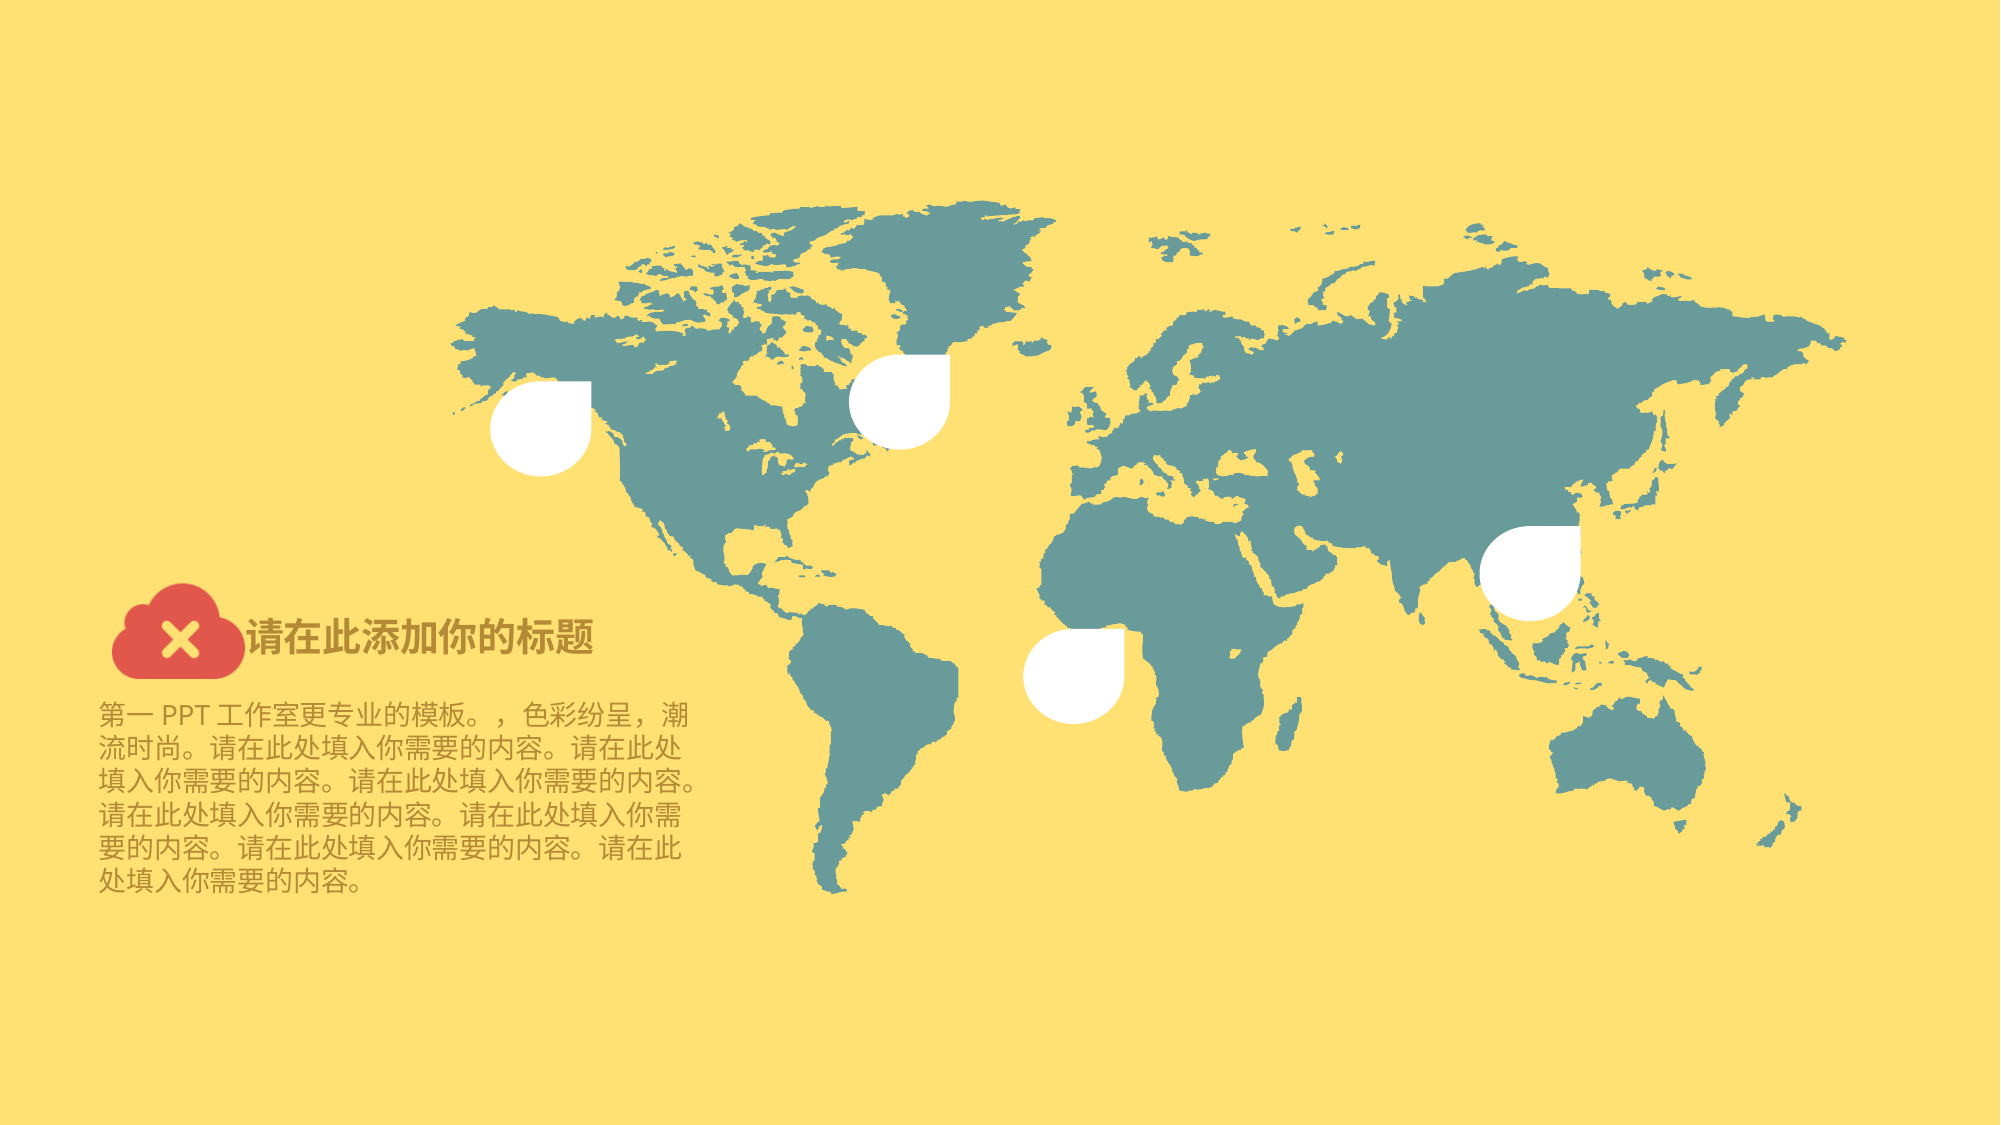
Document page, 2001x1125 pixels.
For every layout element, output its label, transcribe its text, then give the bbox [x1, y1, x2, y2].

text_box [1294, 317, 1301, 324]
text_box [1532, 621, 1571, 665]
text_box [1012, 337, 1052, 357]
text_box [774, 555, 813, 570]
text_box [848, 354, 951, 450]
text_box [697, 263, 725, 277]
text_box [1584, 593, 1599, 609]
text_box 请在此添加你的标题 [250, 605, 609, 667]
text_box [1678, 273, 1692, 280]
text_box [1660, 410, 1670, 452]
text_box [646, 263, 694, 281]
text_box [1575, 644, 1595, 650]
text_box [753, 286, 867, 366]
text_box [1275, 696, 1302, 751]
text_box [776, 360, 785, 365]
text_box [1582, 605, 1592, 613]
text_box [799, 345, 811, 352]
text_box [490, 381, 592, 477]
text_box [1665, 271, 1675, 279]
text_box [1179, 230, 1211, 241]
text_box [1350, 224, 1361, 230]
text_box [1642, 266, 1664, 282]
text_box [1519, 673, 1558, 684]
text_box [639, 289, 711, 325]
text_box [1067, 405, 1083, 427]
text_box [728, 273, 740, 279]
text_box [821, 569, 837, 577]
text_box [764, 341, 790, 361]
text_box [1139, 478, 1144, 486]
text_box [789, 286, 804, 294]
text_box [625, 257, 652, 271]
text_box [1577, 576, 1585, 595]
text_box [1156, 490, 1165, 497]
text_box [1479, 526, 1581, 622]
text_box [1570, 653, 1587, 673]
text_box [1080, 387, 1111, 433]
text_box [802, 326, 814, 333]
text_box [891, 313, 901, 319]
text_box [703, 285, 728, 305]
text_box [1604, 640, 1609, 650]
text_box [721, 245, 734, 255]
text_box [1689, 666, 1702, 675]
text_box [731, 283, 750, 298]
text_box [1023, 628, 1125, 724]
text_box [1617, 651, 1630, 658]
text_box [1756, 819, 1786, 848]
text_box [1548, 695, 1707, 811]
text_box [1785, 801, 1802, 822]
text_box [1463, 235, 1473, 240]
text_box [693, 241, 716, 253]
text_box 第一PPT工作室更专业的模板。，色彩纷呈，潮流时尚。请在此处填入你需要的内容。请在此处填入你需要的内容。请在此处填入你需要的内容。请在此处填入你需要的内容。请在此处填入你需要的内容。请在此处填入你需要的内容。请在此处填入你需要的内容。 [84, 689, 706, 939]
text_box [662, 251, 675, 258]
text_box [1582, 615, 1590, 623]
text_box [728, 223, 771, 253]
text_box [1589, 682, 1602, 690]
text_box [1465, 223, 1485, 233]
text_box [821, 200, 1057, 354]
text_box [1673, 819, 1687, 834]
text_box [1591, 612, 1601, 628]
text_box [1495, 240, 1518, 252]
text_box [1612, 510, 1622, 520]
text_box [726, 260, 794, 281]
text_box [1307, 260, 1376, 311]
text_box [1473, 234, 1495, 245]
picture [112, 546, 245, 679]
text_box [1658, 459, 1677, 473]
text_box [662, 245, 676, 251]
text_box [1620, 476, 1659, 511]
text_box [1478, 629, 1521, 671]
text_box [1655, 286, 1666, 291]
text_box [689, 286, 698, 293]
text_box [1148, 236, 1203, 263]
text_box [1036, 256, 1848, 792]
text_box [450, 299, 959, 894]
text_box [1321, 223, 1328, 229]
text_box [1324, 230, 1335, 235]
text_box [750, 205, 866, 268]
text_box [731, 254, 742, 258]
text_box [1784, 792, 1791, 803]
text_box [1418, 612, 1426, 626]
text_box [1623, 655, 1695, 691]
text_box [614, 281, 652, 306]
text_box [1289, 226, 1302, 233]
